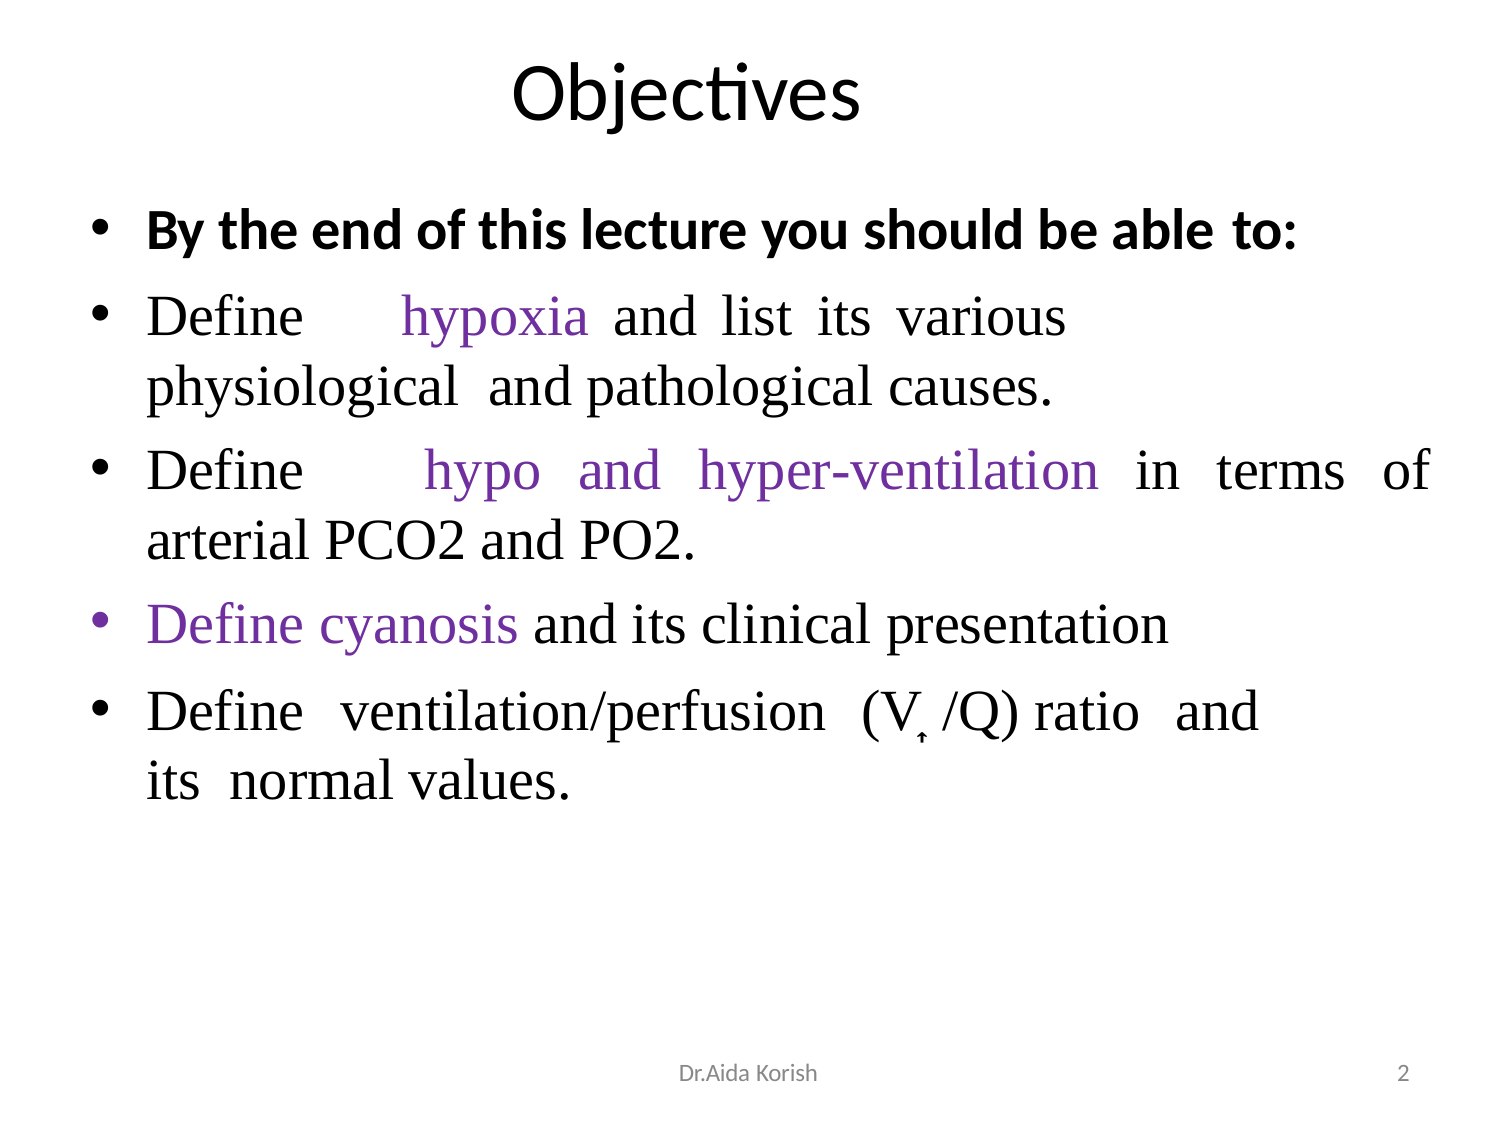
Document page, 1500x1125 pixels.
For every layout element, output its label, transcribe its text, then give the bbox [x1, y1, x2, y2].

footer Dr.Aida Korish [676, 1069, 824, 1125]
list Define hypo and hyper-ventilation in terms of arterial PCO2 and PO2. Define cyanosis and its clinical presentation • [62, 223, 1438, 1069]
slide_number 1 [1380, 1069, 1415, 1125]
text_box Define ventilation/perfusion (V͎ /Q) ratio and its normal values. [144, 672, 1350, 812]
text_box By the end of this lecture you should be able to: Define hypoxia and list its various physiological and pathological causes. [87, 191, 1350, 223]
title Objectives [508, 37, 867, 191]
